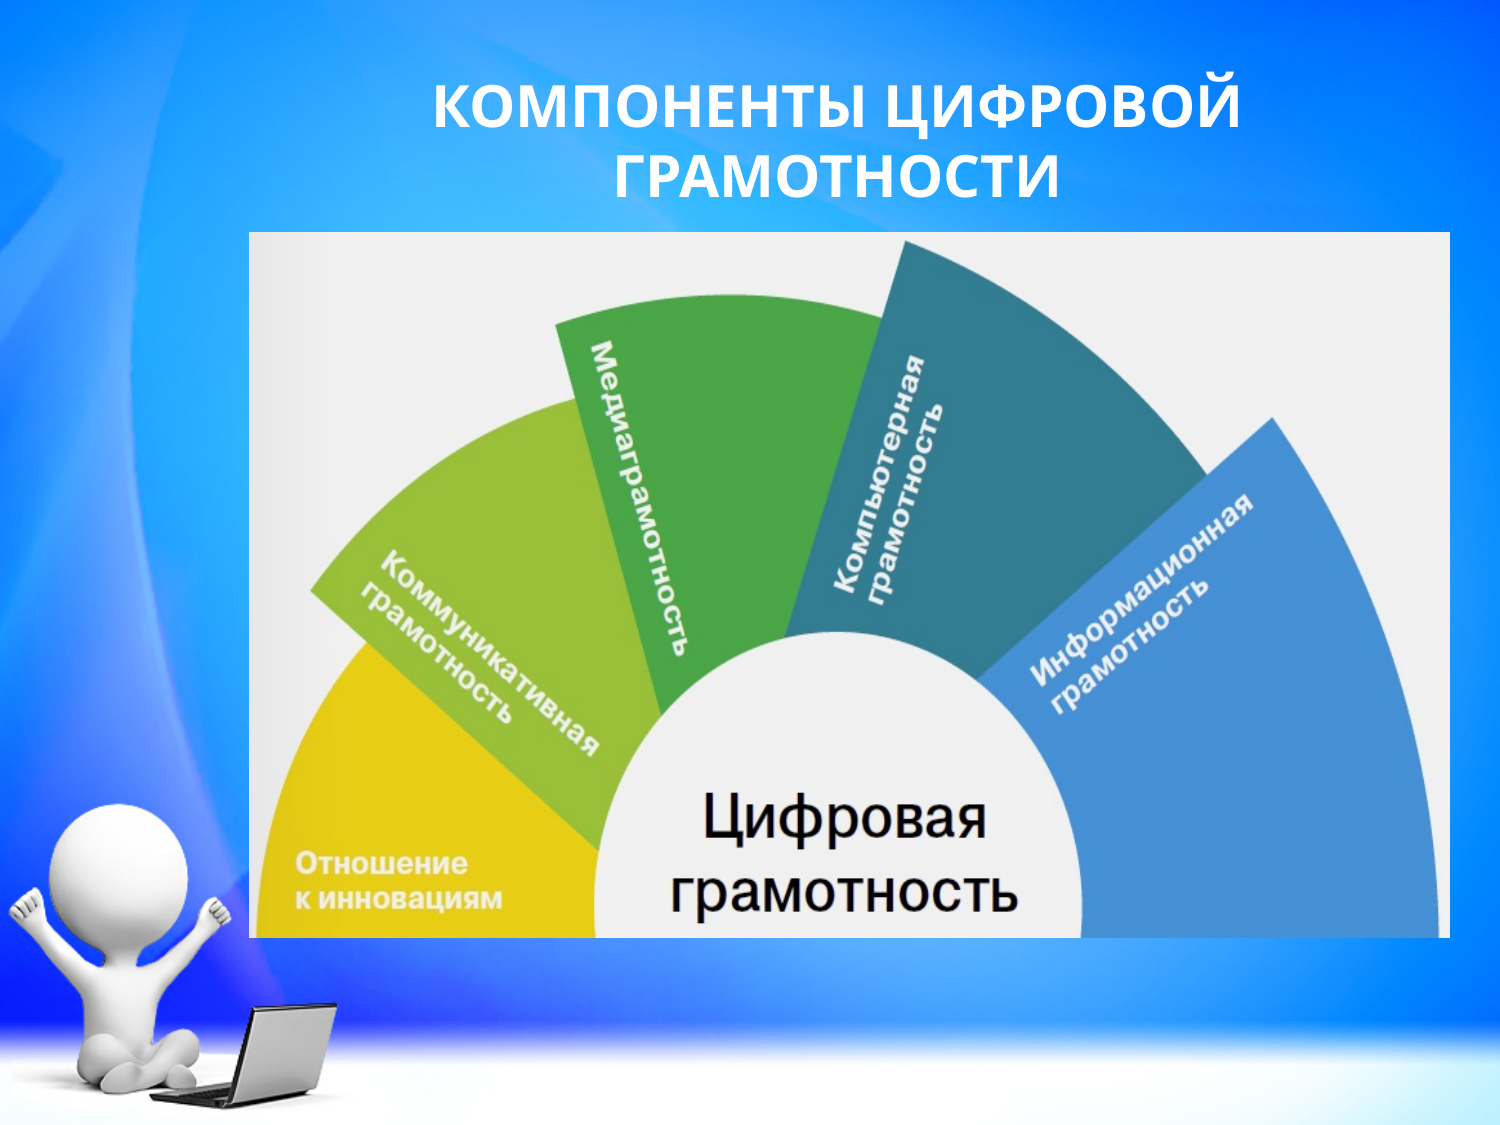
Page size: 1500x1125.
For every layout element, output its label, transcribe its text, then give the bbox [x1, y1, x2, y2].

picture [0, 0, 1500, 1125]
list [249, 232, 1451, 939]
title КОМПОНЕНТЫ ЦИФРОВОЙ ГРАМОТНОСТИ [249, 45, 1425, 231]
